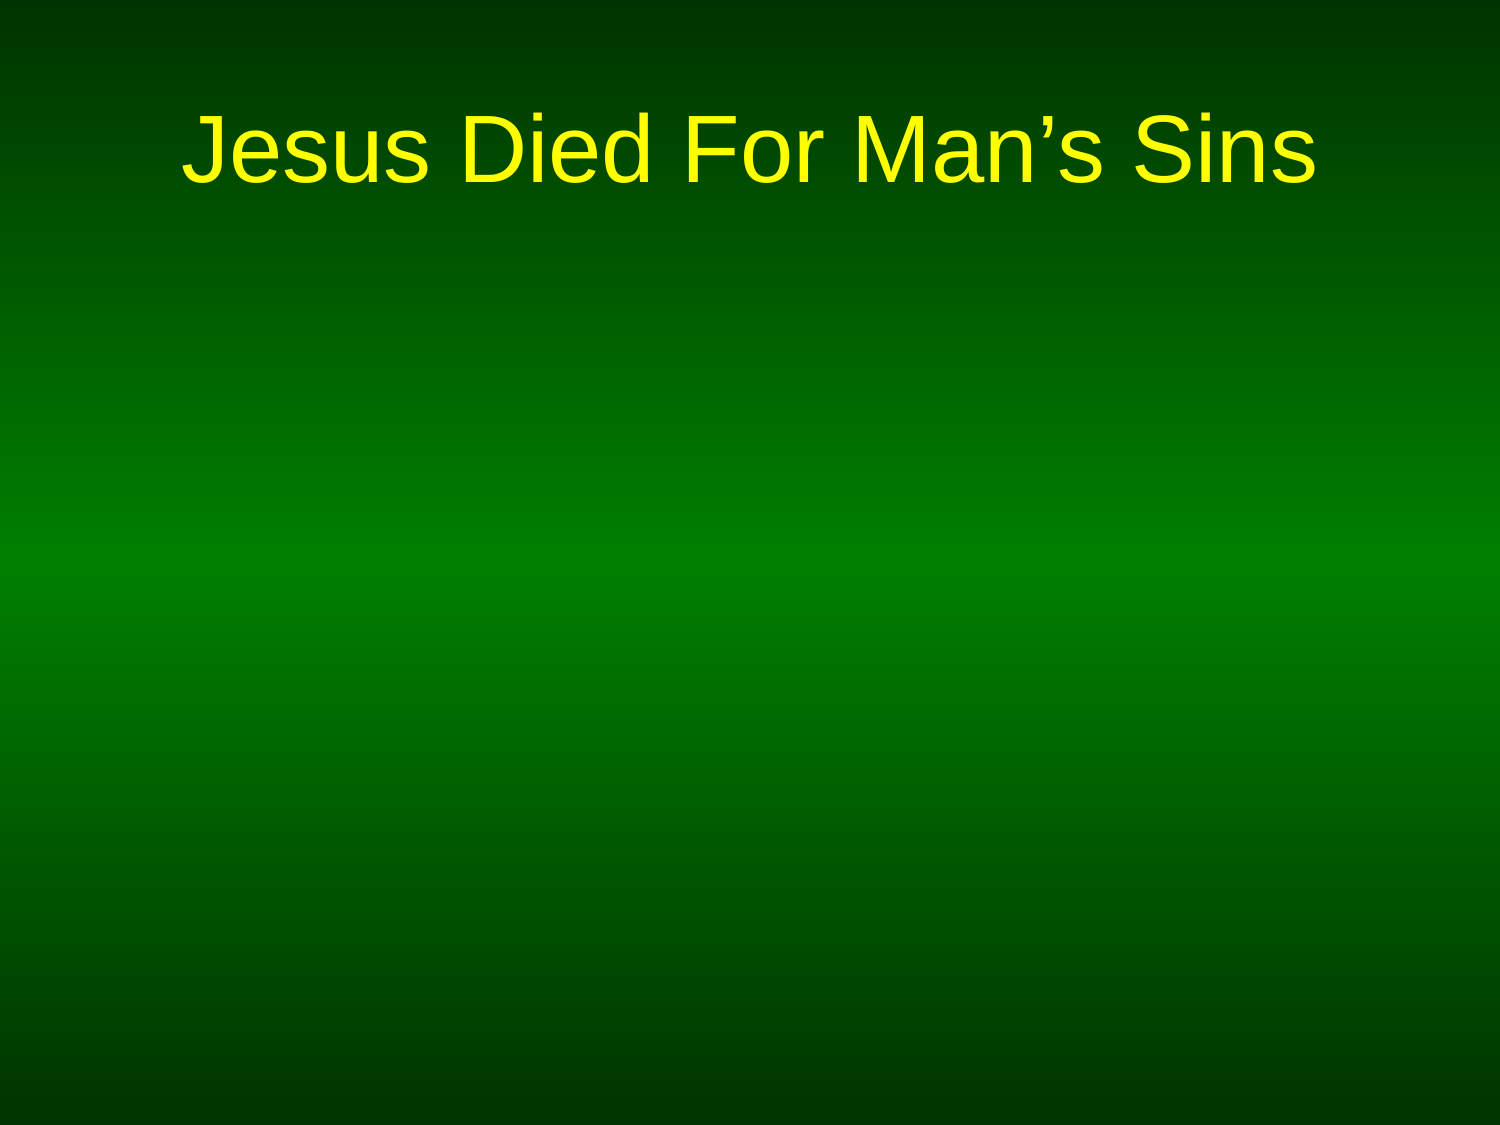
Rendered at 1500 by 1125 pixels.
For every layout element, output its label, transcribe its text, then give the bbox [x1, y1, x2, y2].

title Jesus Died For Man’s Sins [37, 50, 1463, 238]
